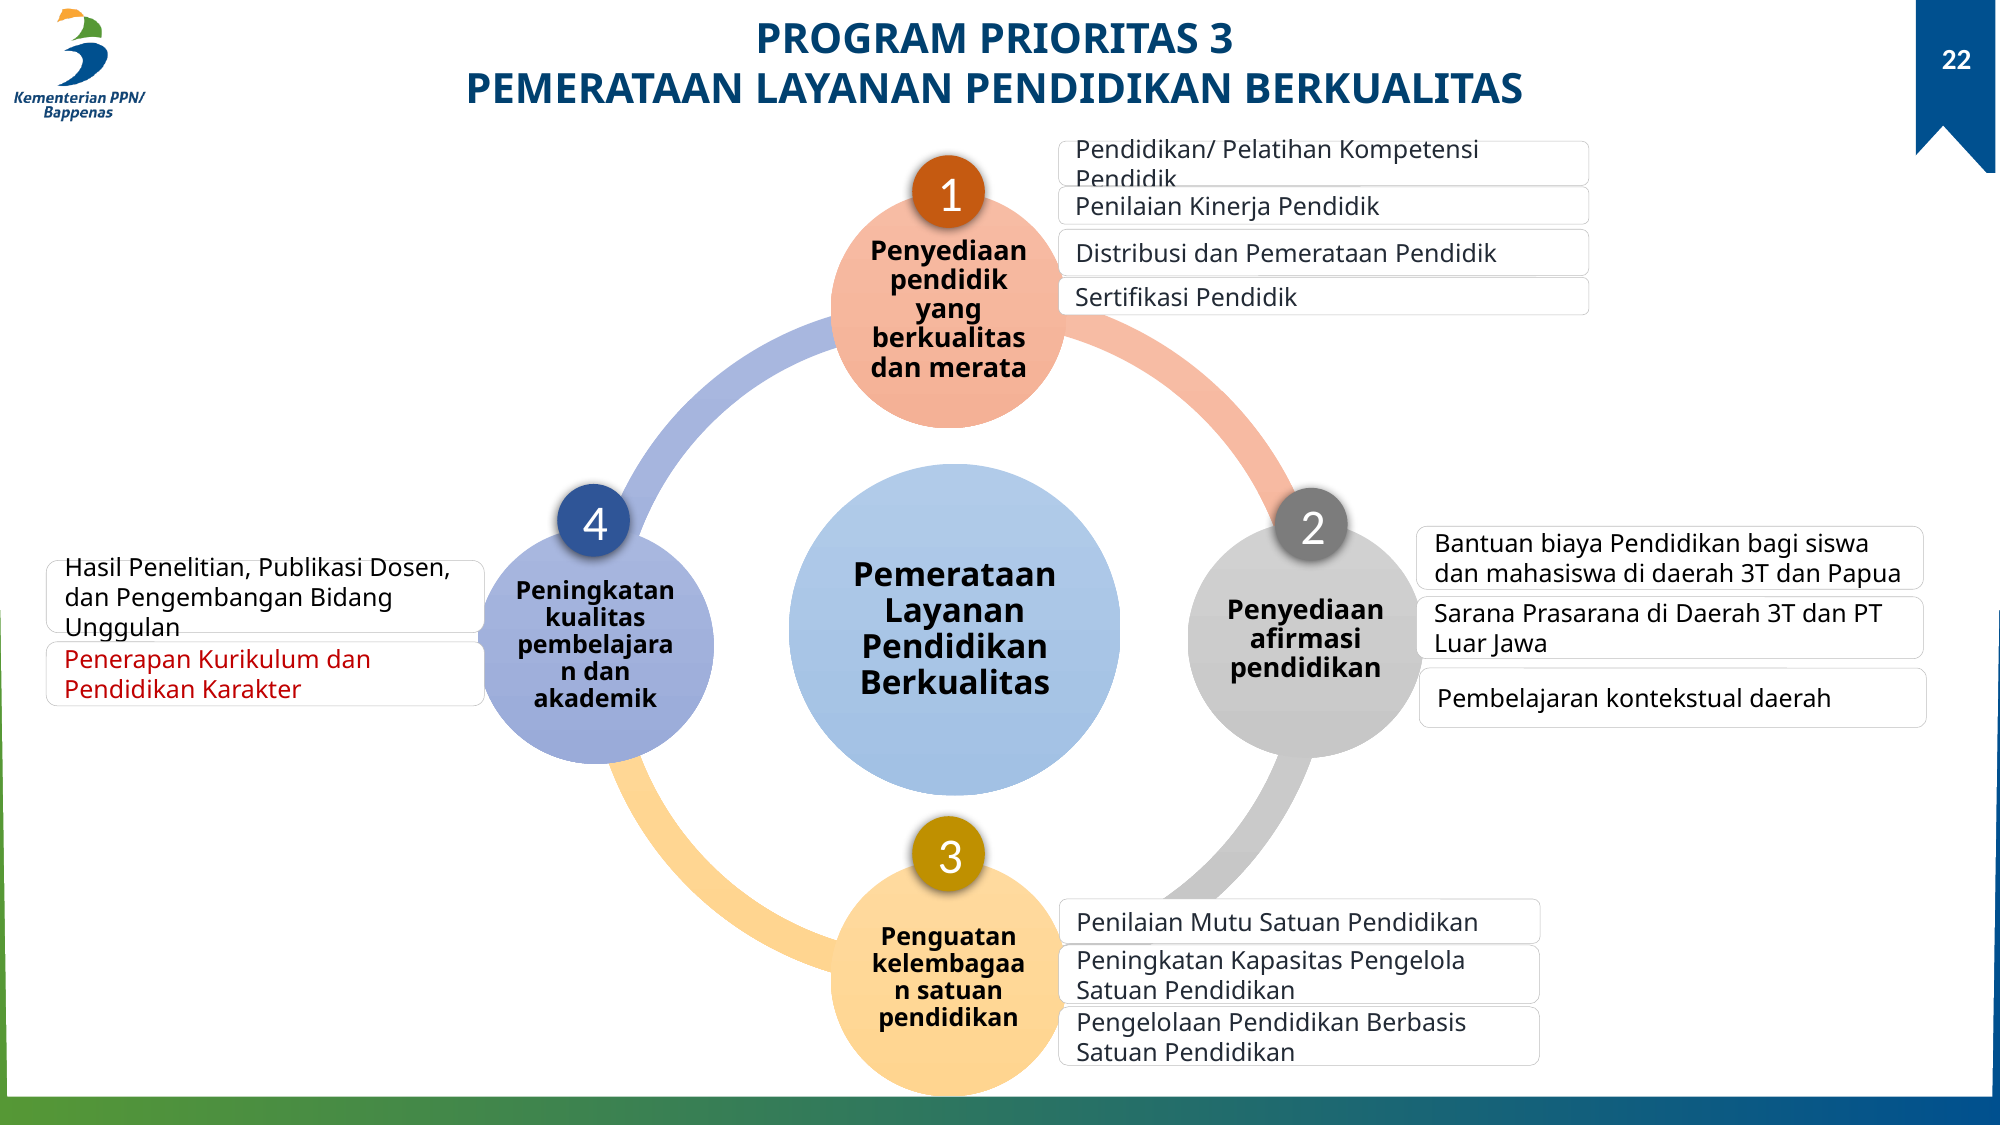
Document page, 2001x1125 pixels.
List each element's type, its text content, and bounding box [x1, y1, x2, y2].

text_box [1058, 898, 1541, 1066]
text_box PROGRAM PRIORITAS 3 PEMERATAAN LAYANAN PENDIDIKAN BERKUALITAS [75, 4, 1914, 120]
slide_number 22 [1916, 41, 1997, 75]
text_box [1058, 141, 1589, 315]
picture [0, 0, 160, 140]
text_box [388, 199, 1509, 1089]
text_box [1416, 526, 1927, 728]
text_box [46, 560, 485, 706]
text_box 1 [912, 155, 985, 199]
